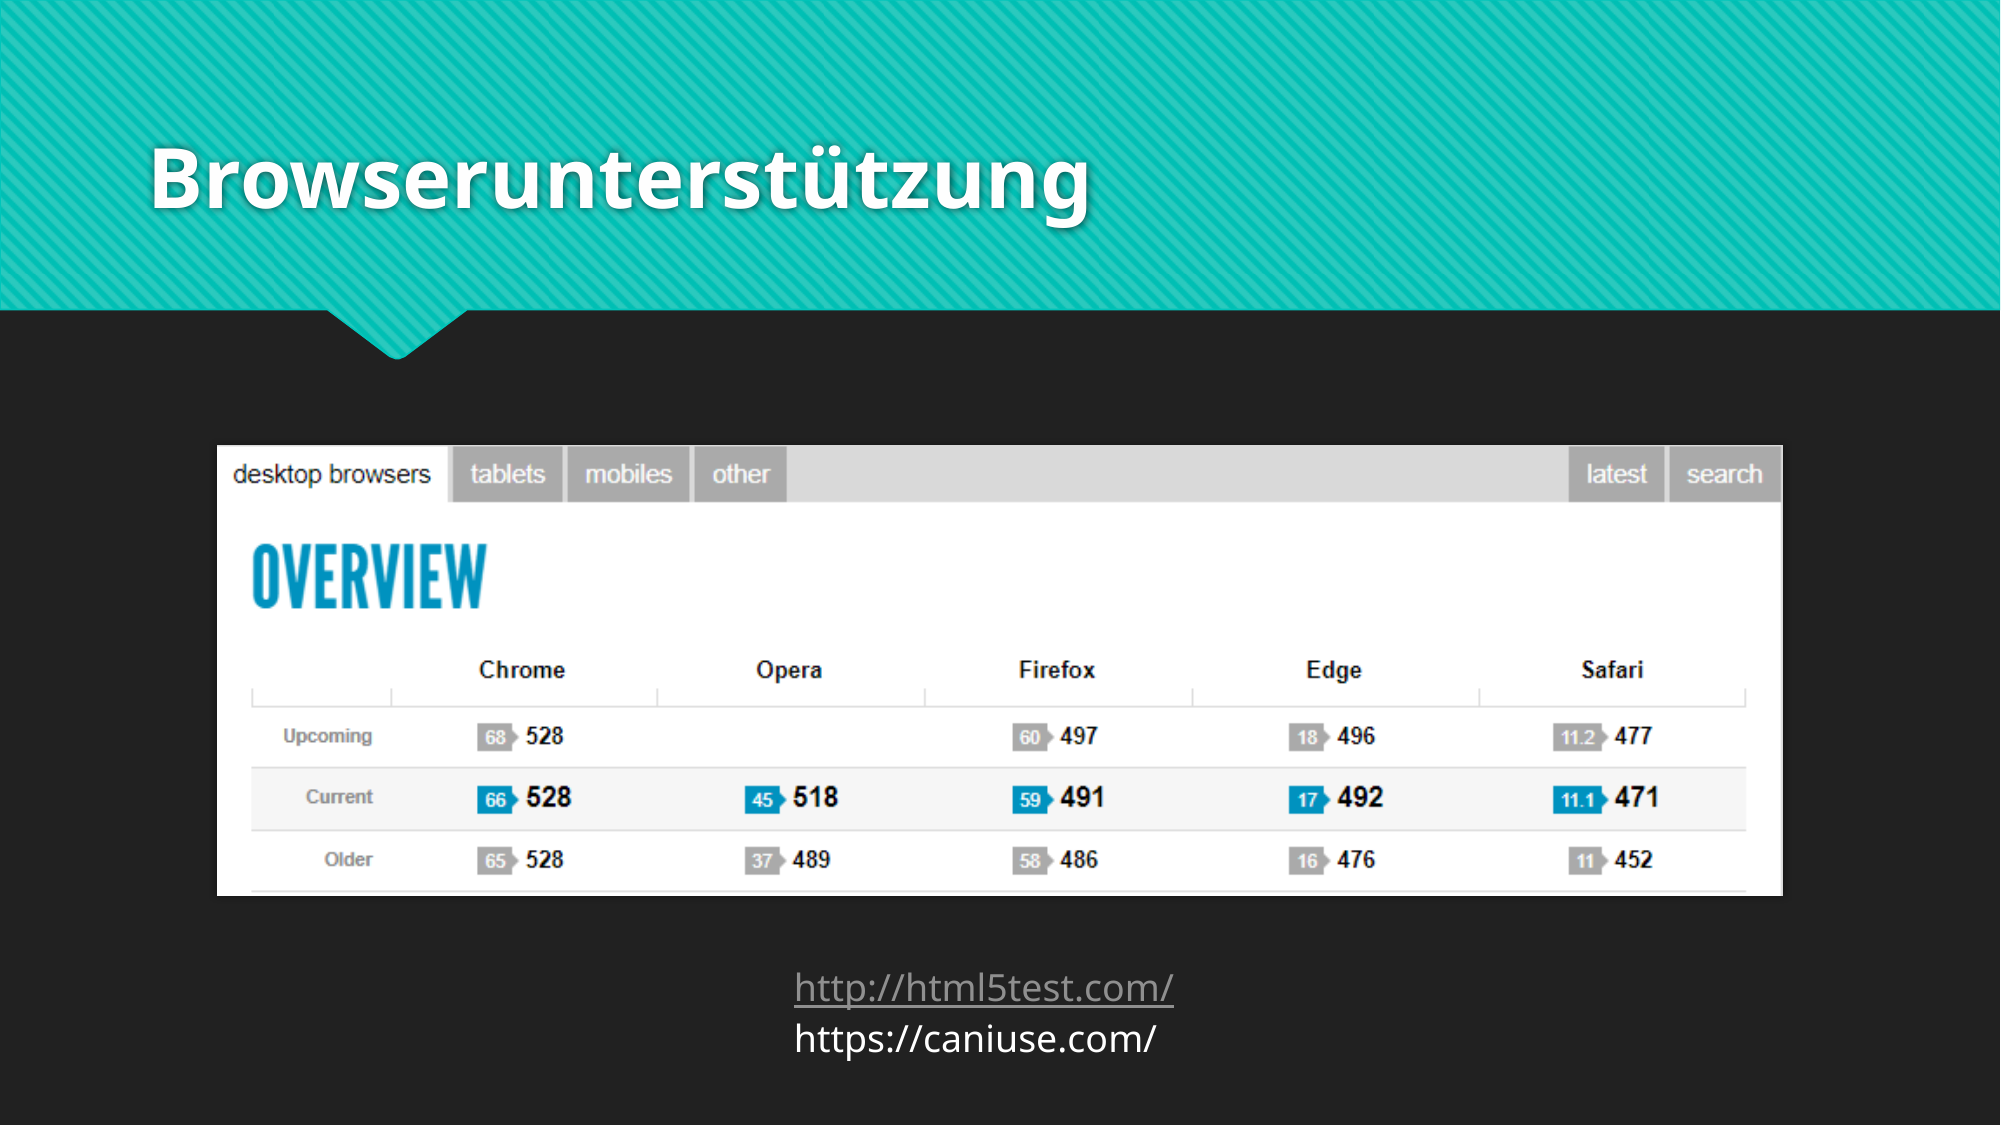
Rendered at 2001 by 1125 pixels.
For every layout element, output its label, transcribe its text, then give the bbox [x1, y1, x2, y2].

title Browserunterstützung [132, 73, 1868, 233]
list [216, 445, 1784, 897]
text_box http://html5test.com/ https://caniuse.com/ [779, 956, 1221, 1068]
